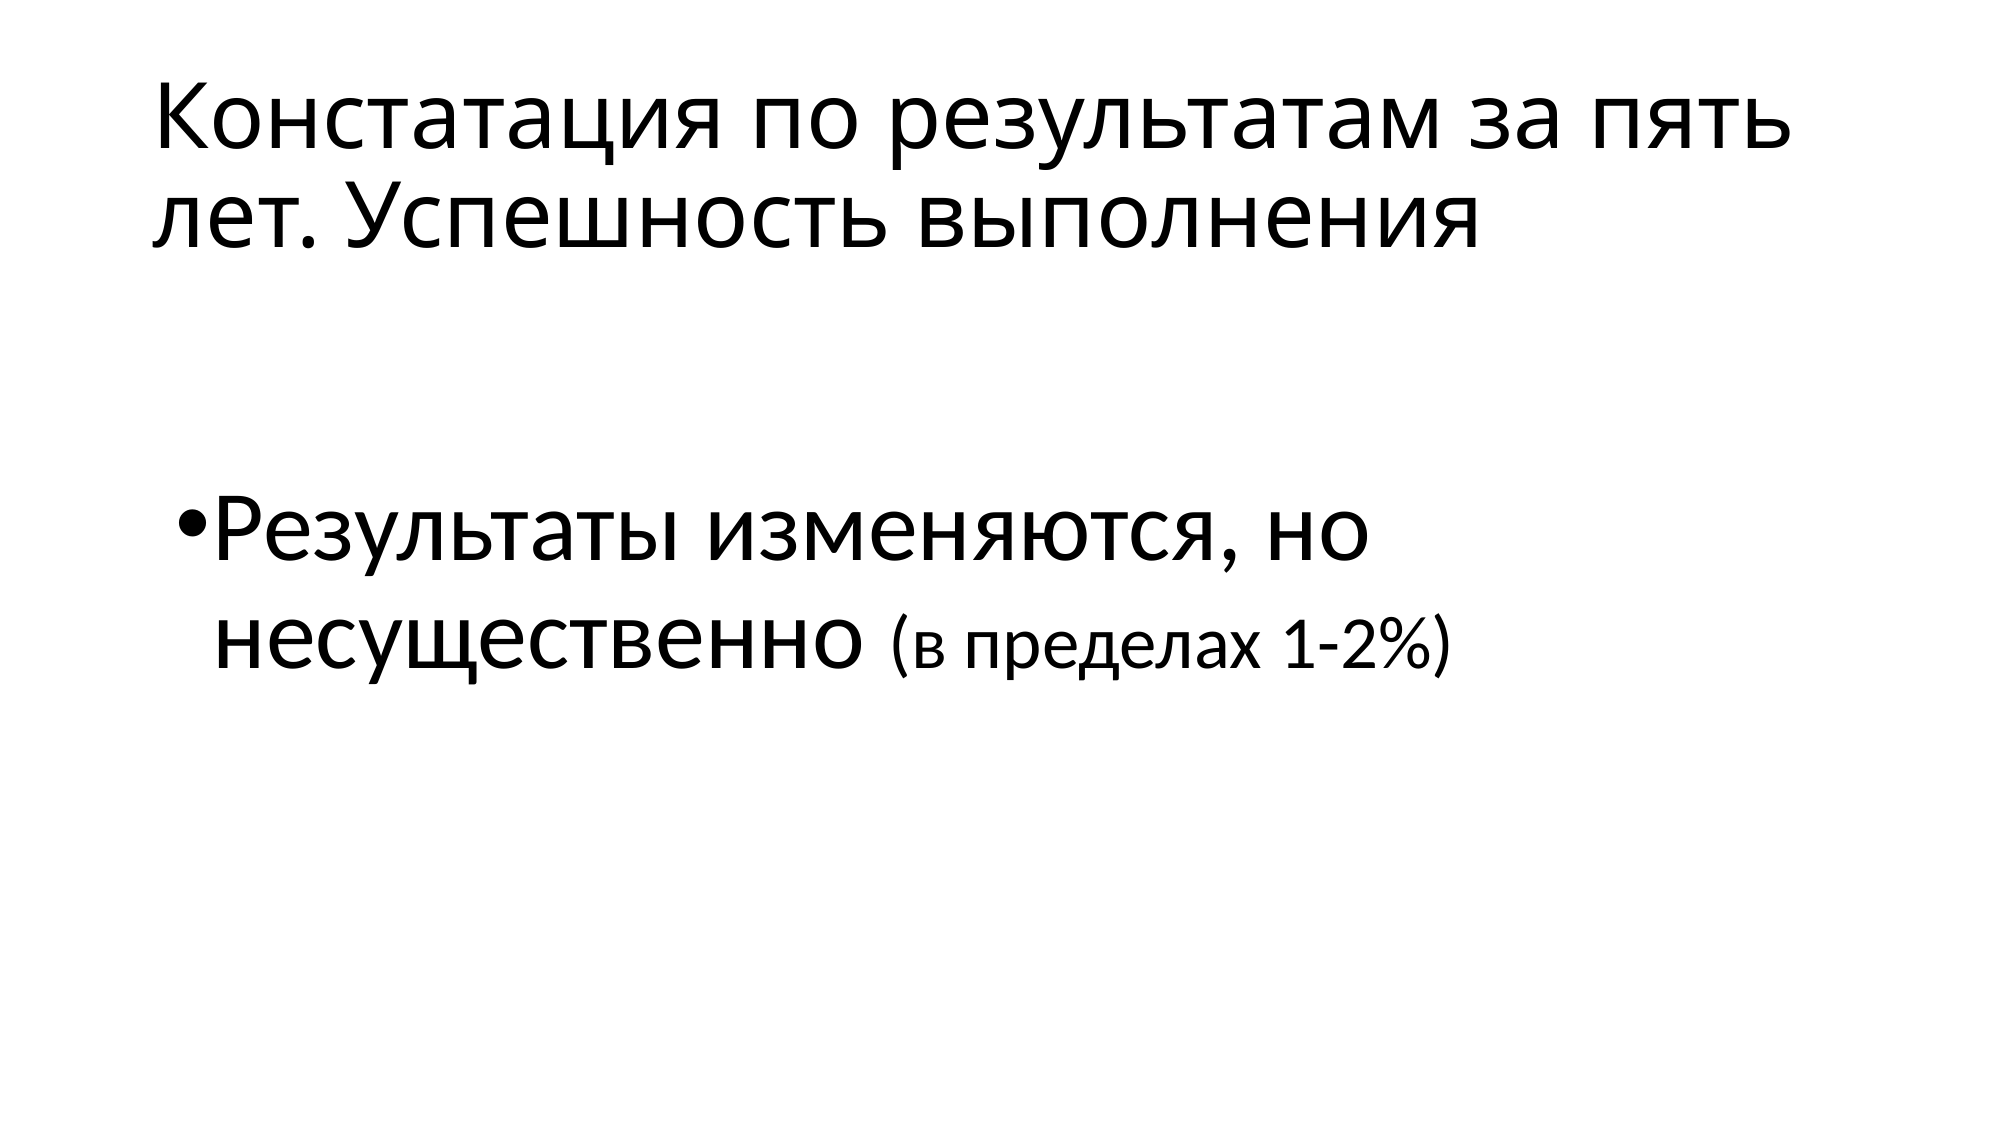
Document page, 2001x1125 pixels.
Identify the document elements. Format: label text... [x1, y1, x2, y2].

title Констатация по результатам за пять лет. Успешность выполнения [137, 59, 1863, 278]
list Результаты изменяются, но несущественно (в пределах 1-2%) [160, 466, 1886, 1006]
